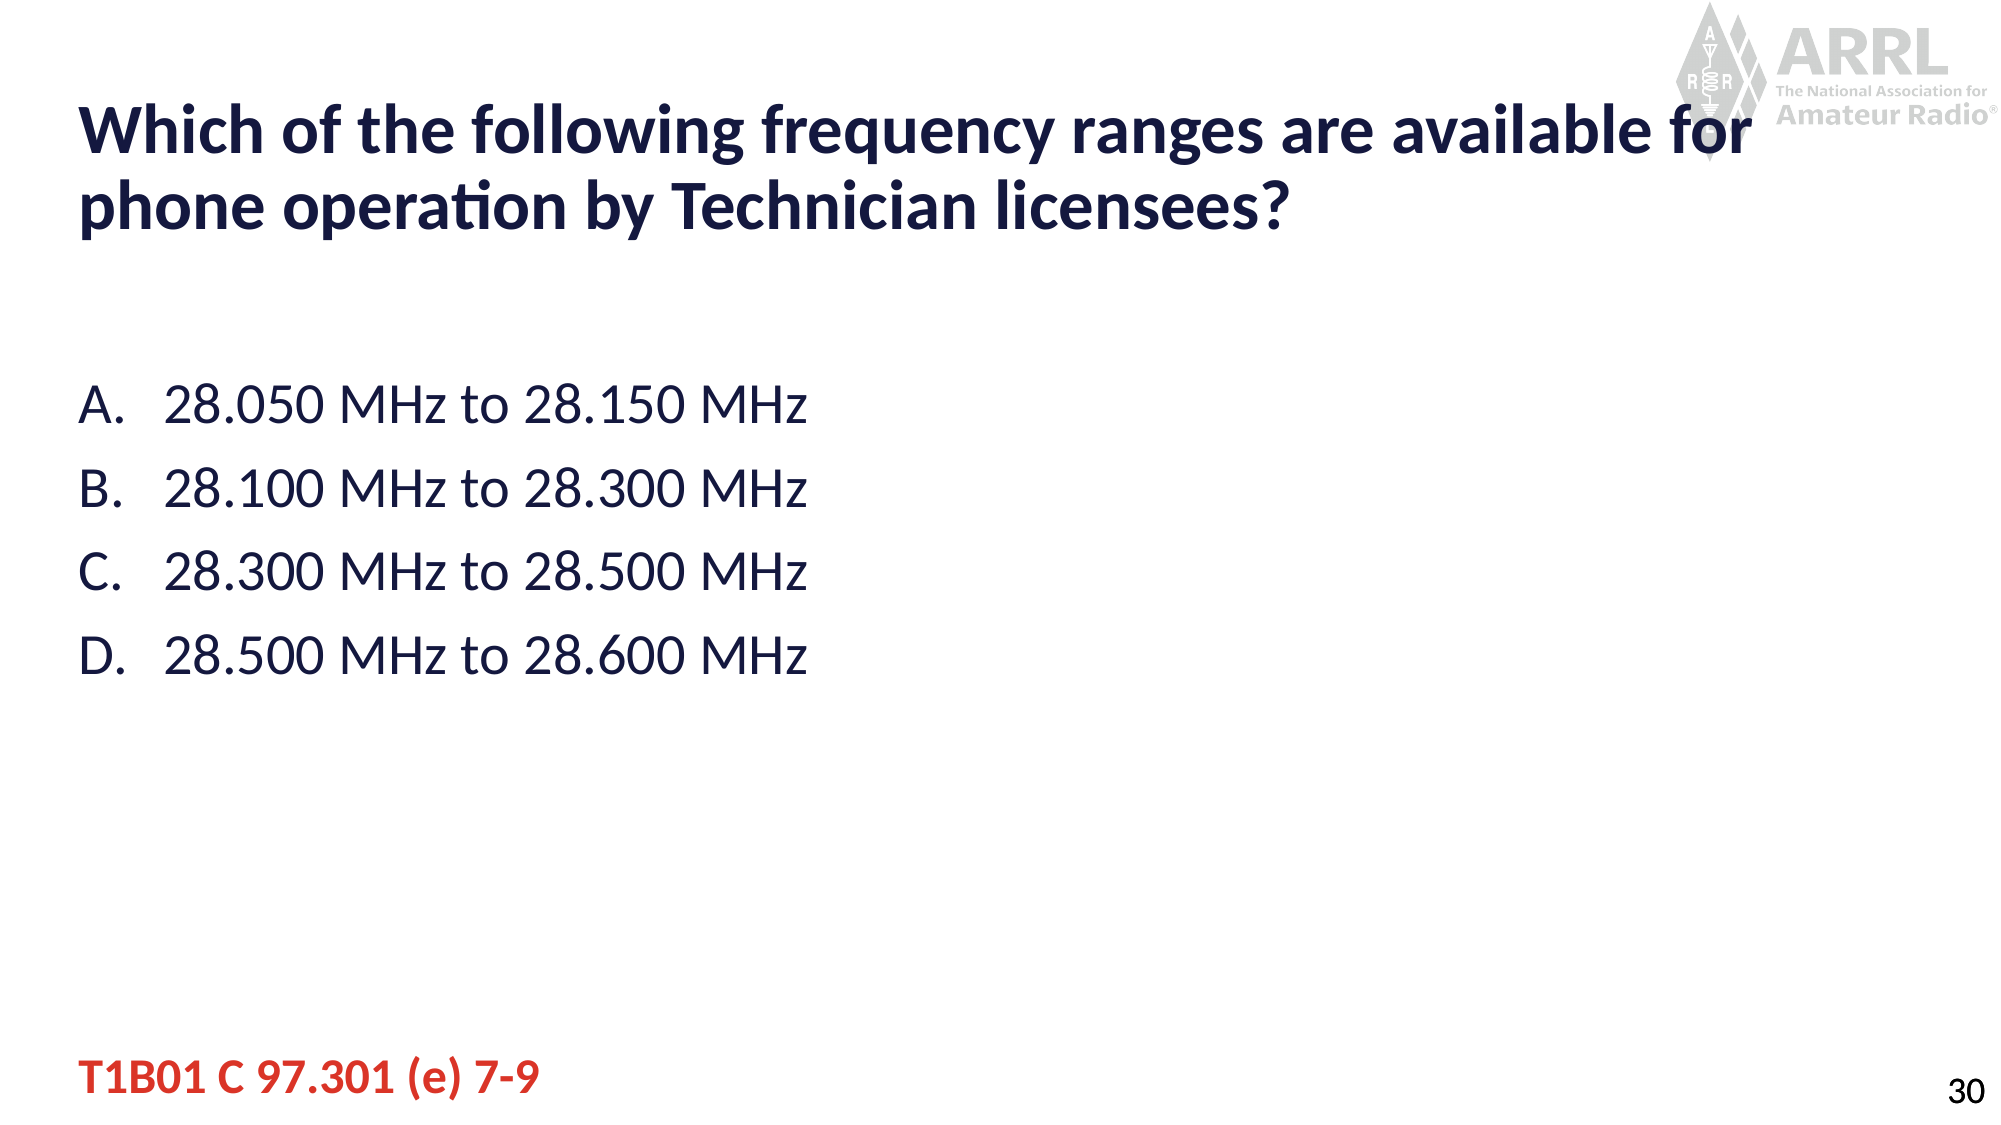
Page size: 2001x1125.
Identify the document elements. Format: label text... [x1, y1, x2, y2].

title Which of the following frequency ranges are available for phone operation by Technician licensees? [63, 59, 1863, 278]
list 28.050 MHz to 28.150 MHz 28.100 MHz to 28.300 MHz 28.300 MHz to 28.500 MHz 28.500 MHz to 28.600 MHz [63, 365, 1863, 989]
picture [1674, 0, 2000, 164]
text_box T1B01 C 97.301 (e) 7-9 [63, 1036, 921, 1112]
